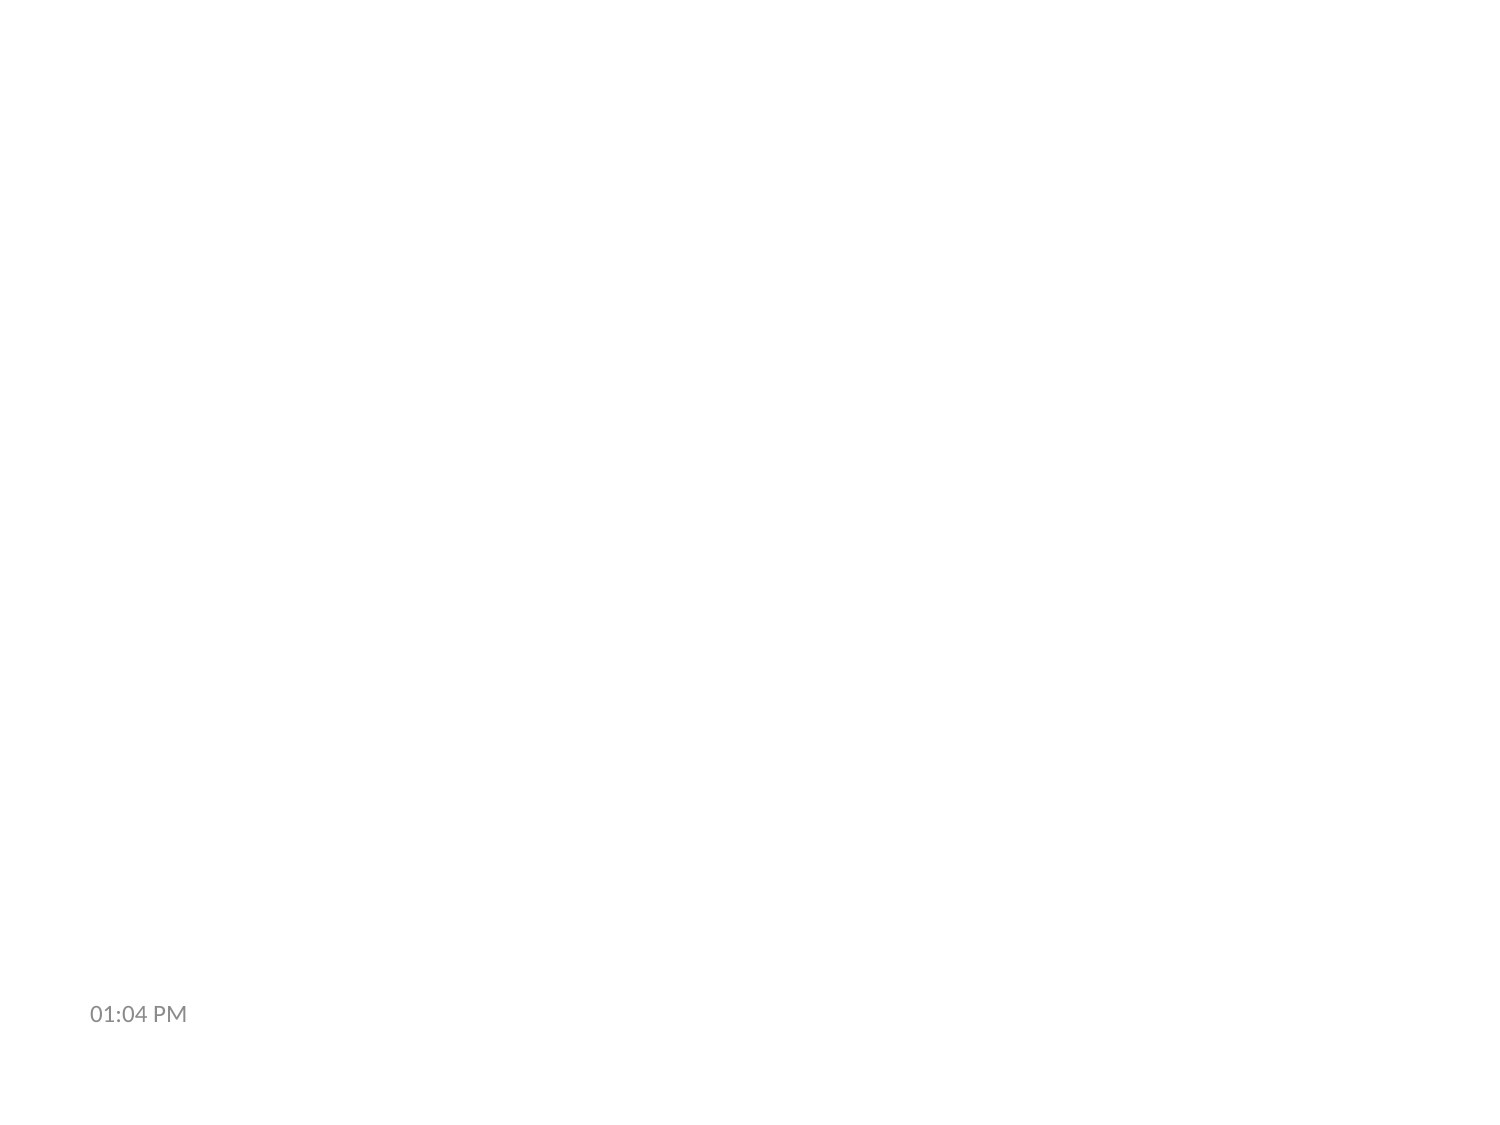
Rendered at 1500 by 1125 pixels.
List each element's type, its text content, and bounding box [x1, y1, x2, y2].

text_box 3:35 PM [75, 982, 425, 1043]
